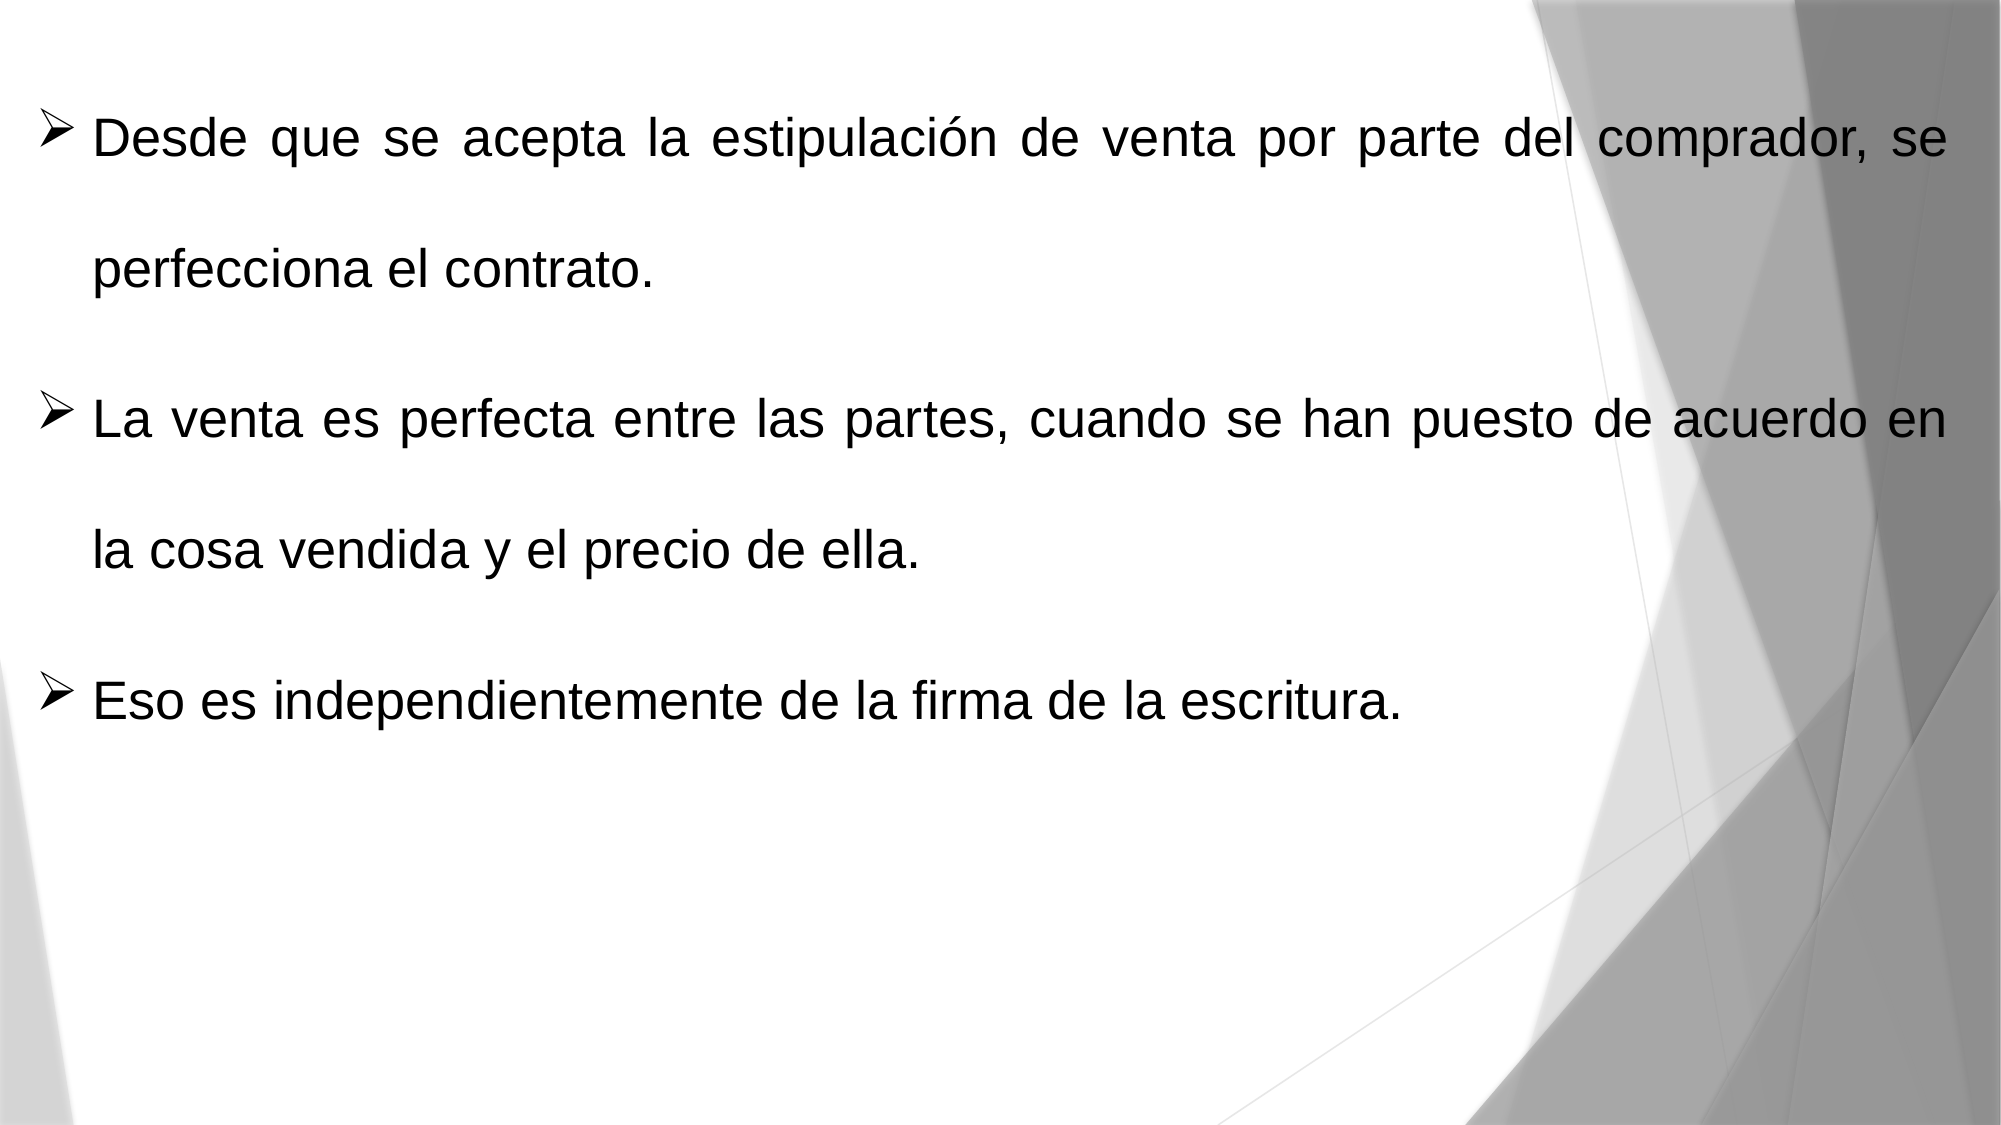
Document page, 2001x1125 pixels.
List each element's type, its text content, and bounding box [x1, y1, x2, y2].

list Desde que se acepta la estipulación de venta por parte del comprador, se perfecciona el contrato. La venta es perfecta entre las partes, cuando se han puesto de acuerdo en la cosa vendida y el precio de ella. Eso es independientemente de la firma de la escritura. [20, 29, 1967, 1076]
